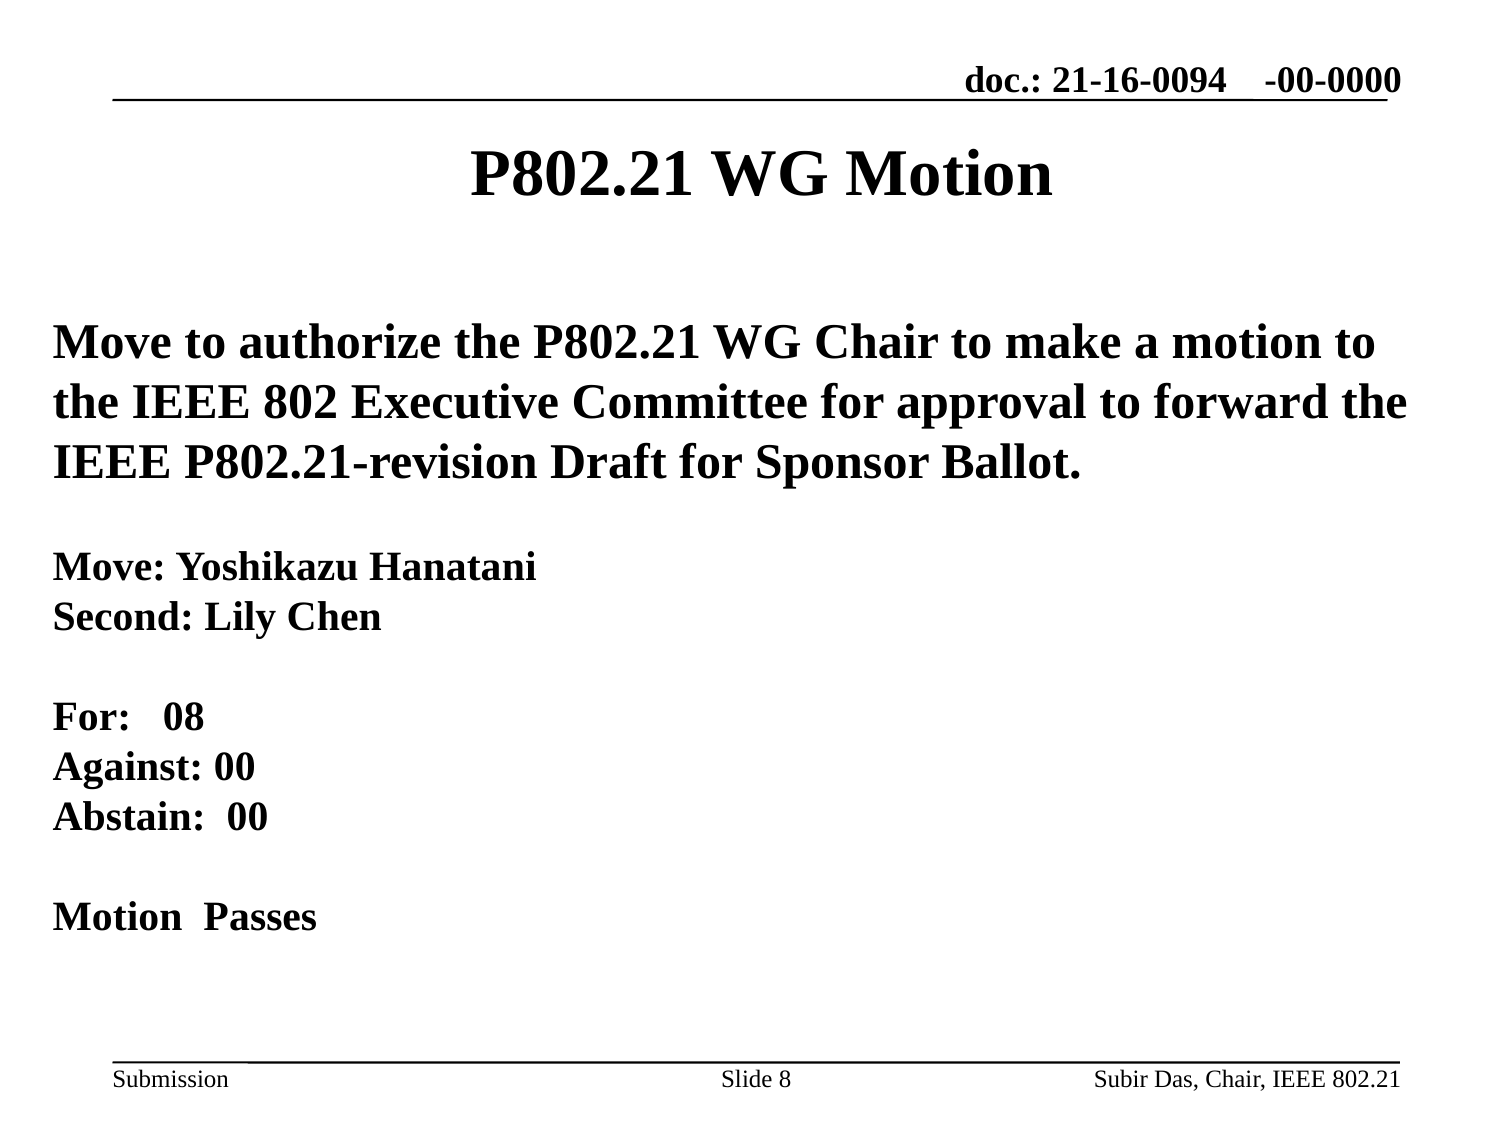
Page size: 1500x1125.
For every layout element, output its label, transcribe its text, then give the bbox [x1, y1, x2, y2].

text_box Move to authorize the P802.21 WG Chair to make a motion to the IEEE 802 Executive Committee for approval to forward the IEEE P802.21-revision Draft for Sponsor Ballot. Move: Yoshikazu Hanatani Second: Lily Chen For: 08 Against: 00 Abstain: 00 Motion Passes [37, 301, 1463, 947]
text_box Slide 8 [675, 1062, 838, 1093]
footer Subir Das, Chair, IEEE 802.21 [1089, 1061, 1402, 1093]
title P802.21 WG Motion [124, 112, 1401, 226]
